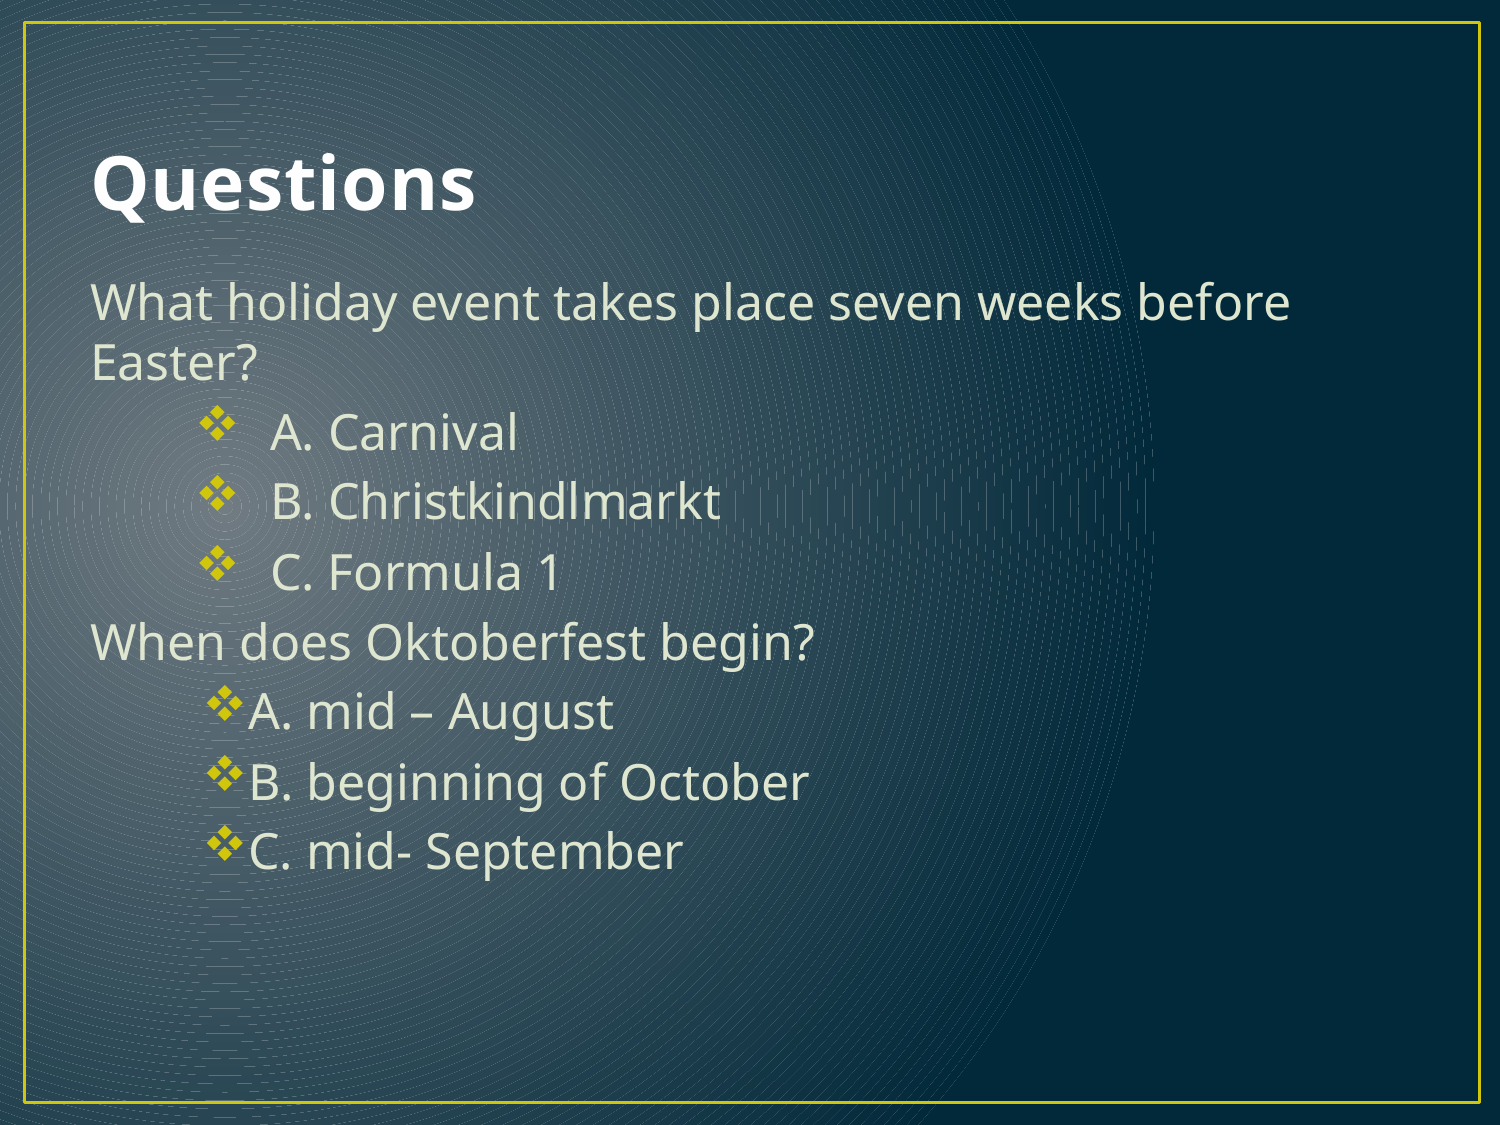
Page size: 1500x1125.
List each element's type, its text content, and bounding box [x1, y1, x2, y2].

list What holiday event takes place seven weeks before Easter? A. Carnival B. Christkindlmarkt C. Formula 1 When does Oktoberfest begin? A. mid – August B. beginning of October C. mid- September [75, 262, 1425, 1005]
title Questions [75, 45, 1425, 233]
